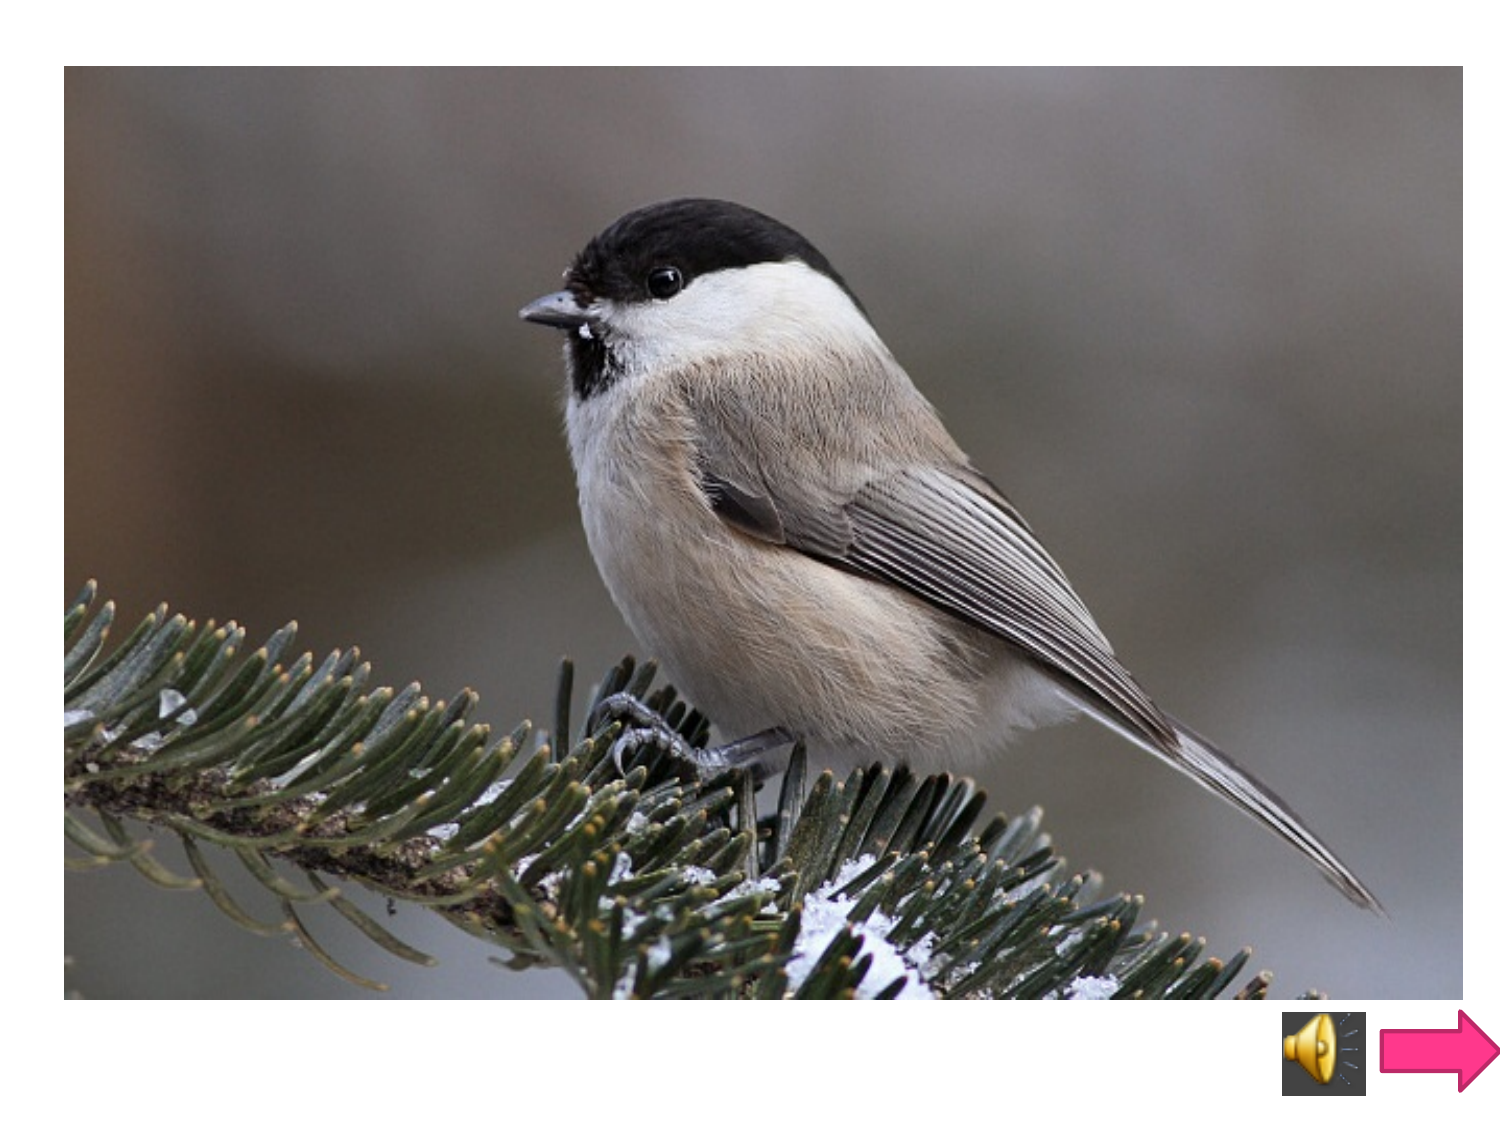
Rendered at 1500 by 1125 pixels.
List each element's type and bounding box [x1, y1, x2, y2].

text_box [1379, 1009, 1500, 1093]
picture [64, 66, 1463, 1000]
picture [1281, 1011, 1368, 1098]
